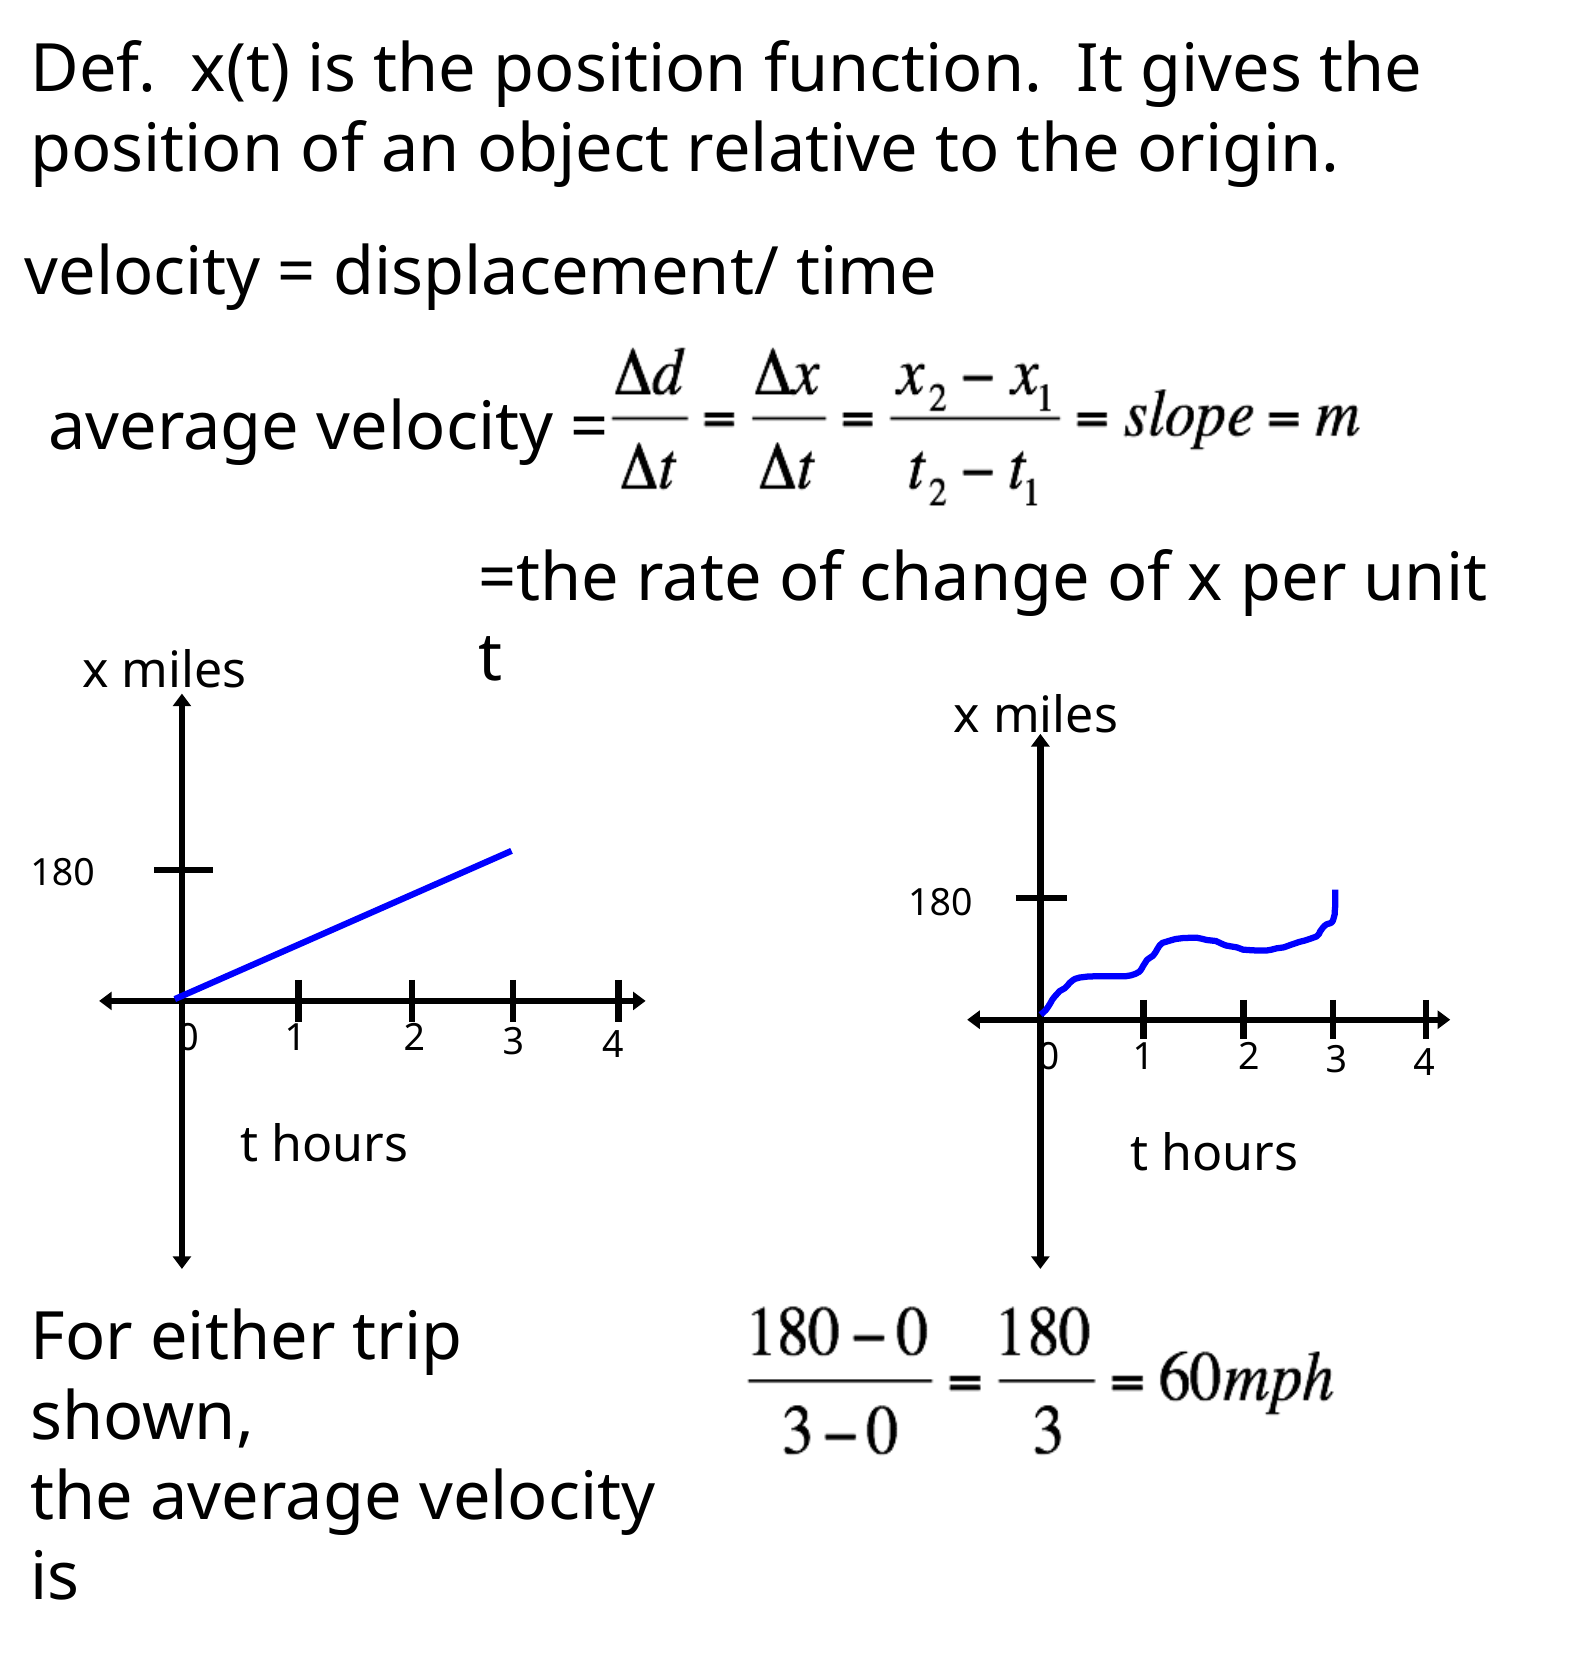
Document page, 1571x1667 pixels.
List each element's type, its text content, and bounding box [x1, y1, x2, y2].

text_box Def. x(t) is the position function. It gives the position of an object relative to the origin. [15, 17, 1523, 193]
picture [738, 1293, 1345, 1463]
text_box velocity = displacement/ time [9, 220, 961, 316]
text_box =the rate of change of x per unit t [463, 526, 1523, 701]
text_box For either trip shown, the average velocity is [15, 1285, 709, 1621]
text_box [15, 629, 715, 1270]
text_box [893, 674, 1524, 1270]
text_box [33, 334, 1369, 515]
